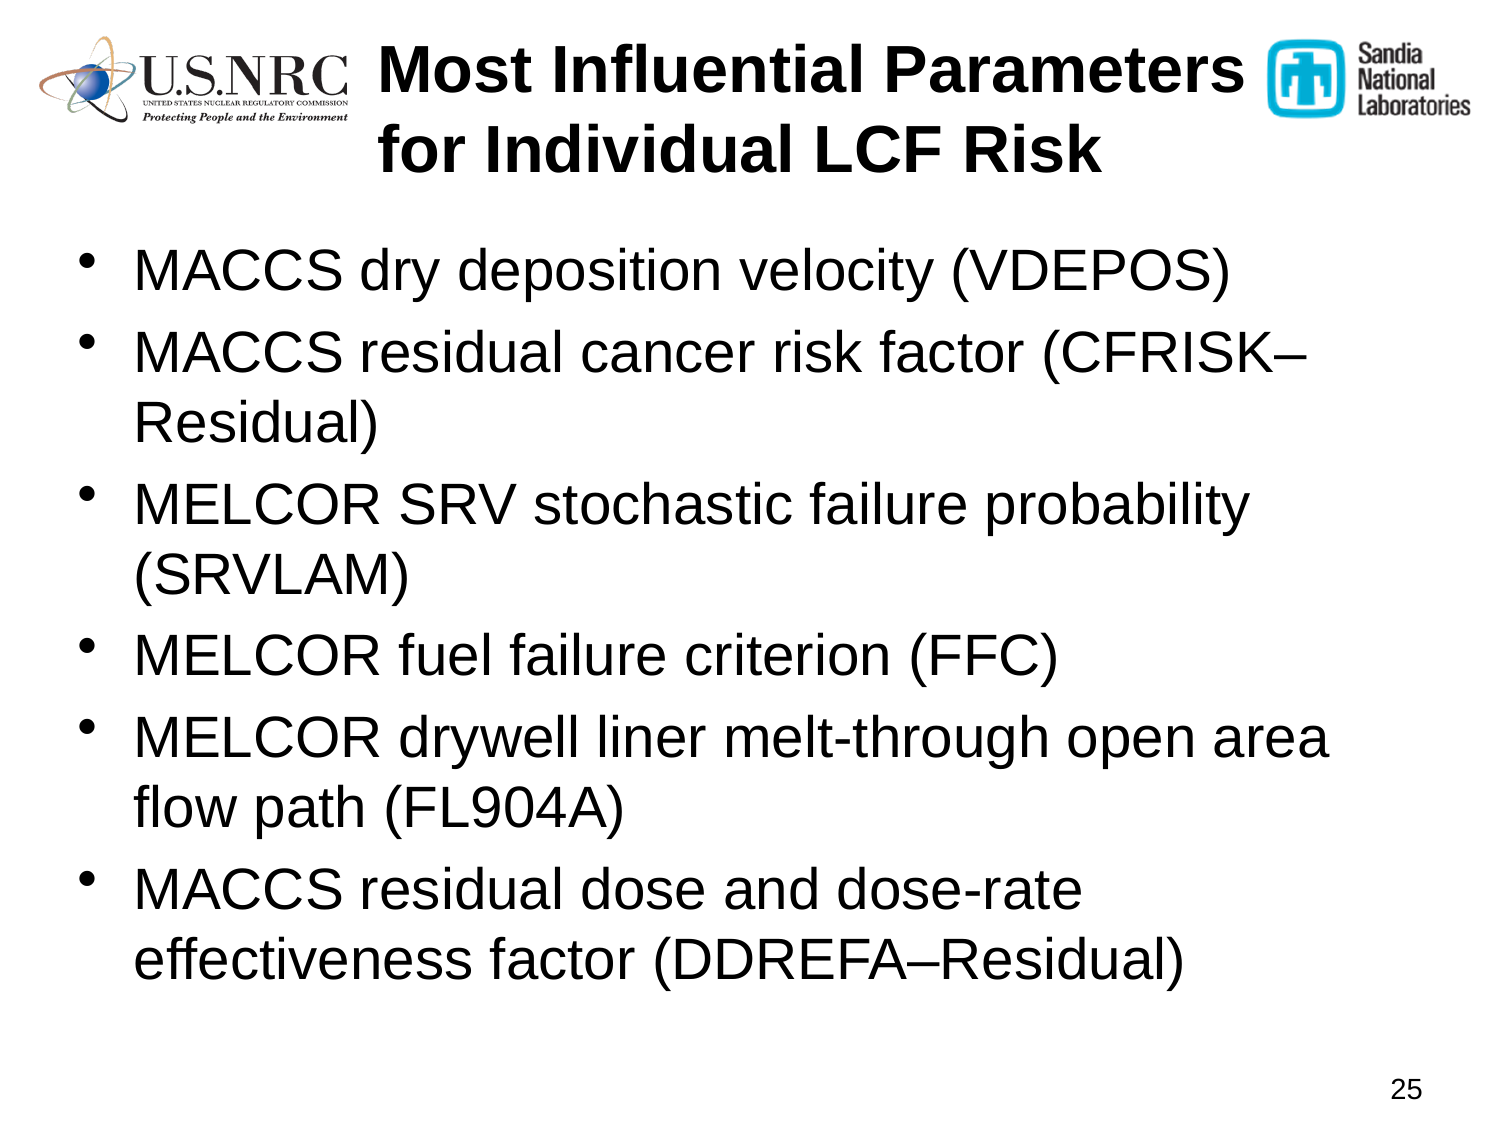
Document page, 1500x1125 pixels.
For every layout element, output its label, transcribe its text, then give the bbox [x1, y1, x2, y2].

title Most Influential Parameters for Individual LCF Risk [362, 62, 1276, 151]
picture [37, 33, 350, 126]
picture [1276, 48, 1337, 110]
slide_number 25 [1353, 1062, 1461, 1113]
picture [1262, 33, 1475, 126]
list MACCS dry deposition velocity (VDEPOS) MACCS residual cancer risk factor (CFRISK–Residual) MELCOR SRV stochastic failure probability (SRVLAM) MELCOR fuel failure criterion (FFC) MELCOR drywell liner melt-through open area flow path (FL904A) MACCS residual dose and dose-rate effectiveness factor (DDREFA–Residual) [62, 224, 1426, 1088]
